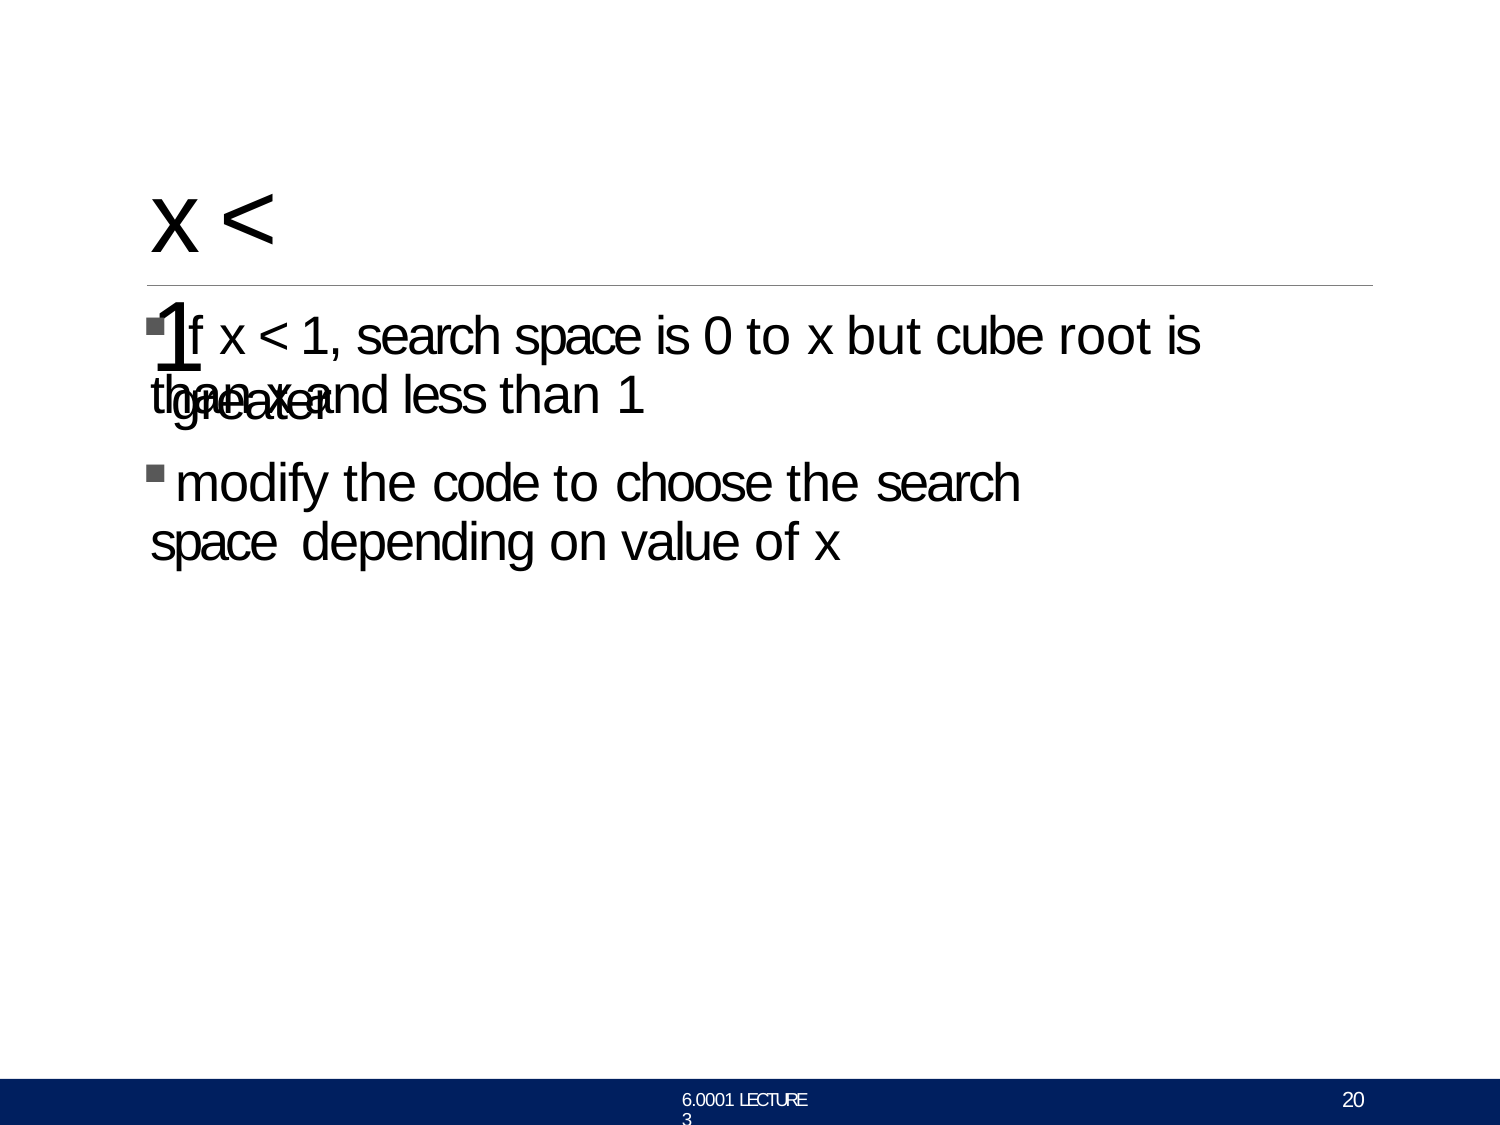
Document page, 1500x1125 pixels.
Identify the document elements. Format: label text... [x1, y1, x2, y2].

text_box 20 [1340, 1088, 1367, 1112]
title if x < 1, search space is 0 to x but cube root is greater [132, 298, 1334, 489]
footer 6.0001 LECTURE 3 [679, 1090, 821, 1125]
text_box x < 1 [147, 149, 336, 298]
list than x and less than 1 modify the code to choose the search space depending on value of x [132, 334, 1139, 997]
